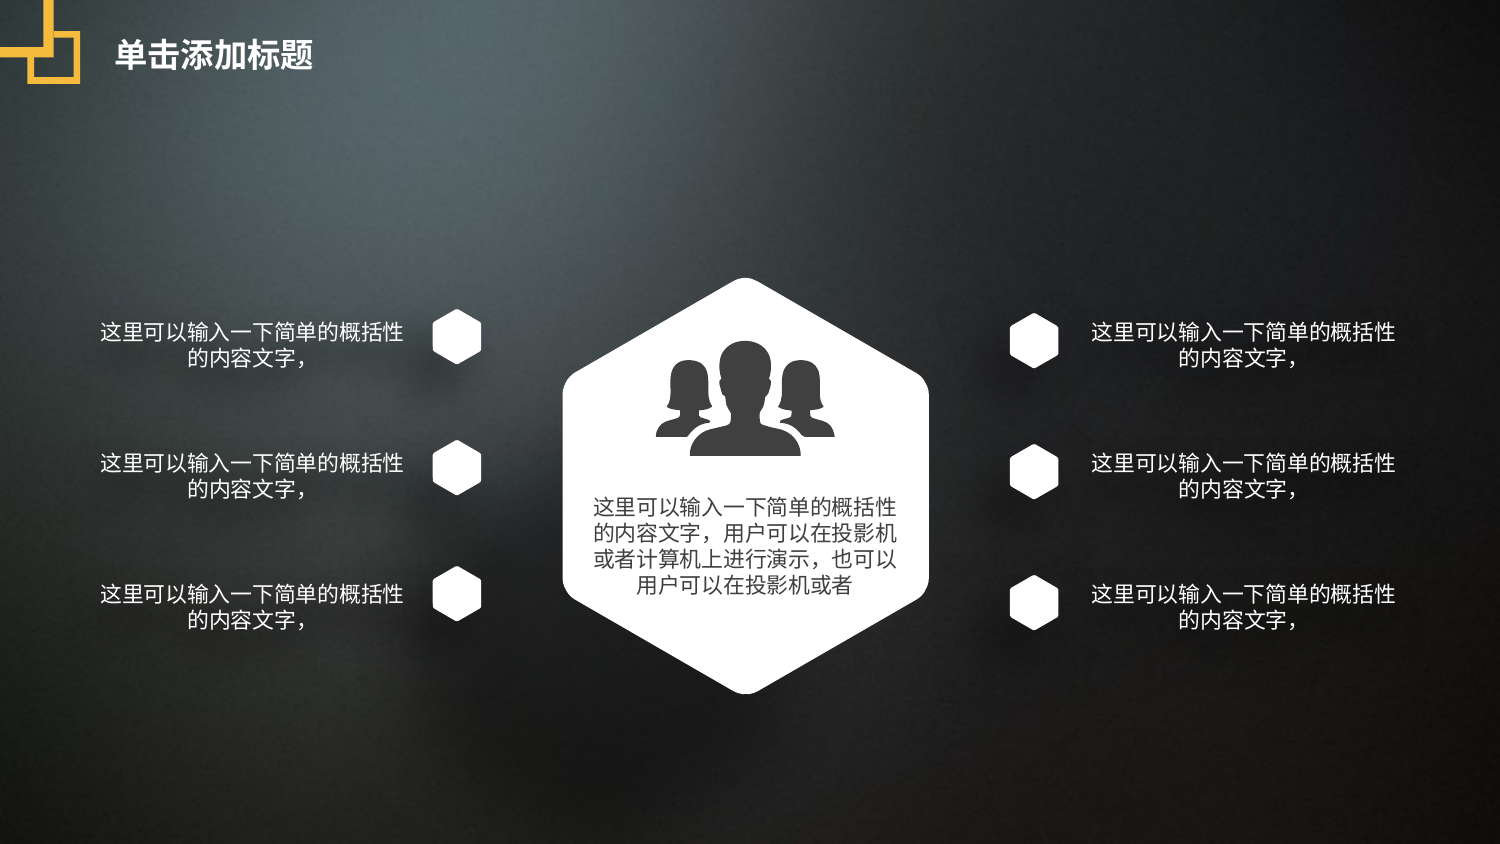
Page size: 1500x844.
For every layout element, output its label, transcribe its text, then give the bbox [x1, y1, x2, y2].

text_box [0, 1, 82, 82]
text_box [446, 308, 483, 365]
text_box 这里可以输入一下简单的概括性的内容文字， [75, 311, 430, 379]
text_box [1008, 312, 1046, 370]
text_box [446, 439, 483, 496]
text_box 这里可以输入一下简单的概括性的内容文字， [75, 573, 430, 641]
text_box 这里可以输入一下简单的概括性的内容文字，用户可以在投影机或者计算机上进行演示，也可以用户可以在投影机或者 [567, 486, 923, 606]
text_box [1008, 443, 1046, 501]
text_box [584, 606, 908, 696]
text_box 这里可以输入一下简单的概括性的内容文字， [1066, 442, 1422, 510]
text_box [561, 276, 930, 596]
text_box 单击添加标题 [99, 26, 358, 82]
text_box [1008, 574, 1046, 632]
text_box [442, 565, 483, 622]
picture [0, 0, 1500, 844]
text_box 这里可以输入一下简单的概括性的内容文字， [1066, 311, 1422, 379]
text_box 这里可以输入一下简单的概括性的内容文字， [75, 442, 430, 510]
text_box 这里可以输入一下简单的概括性的内容文字， [1066, 573, 1422, 641]
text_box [655, 340, 835, 456]
